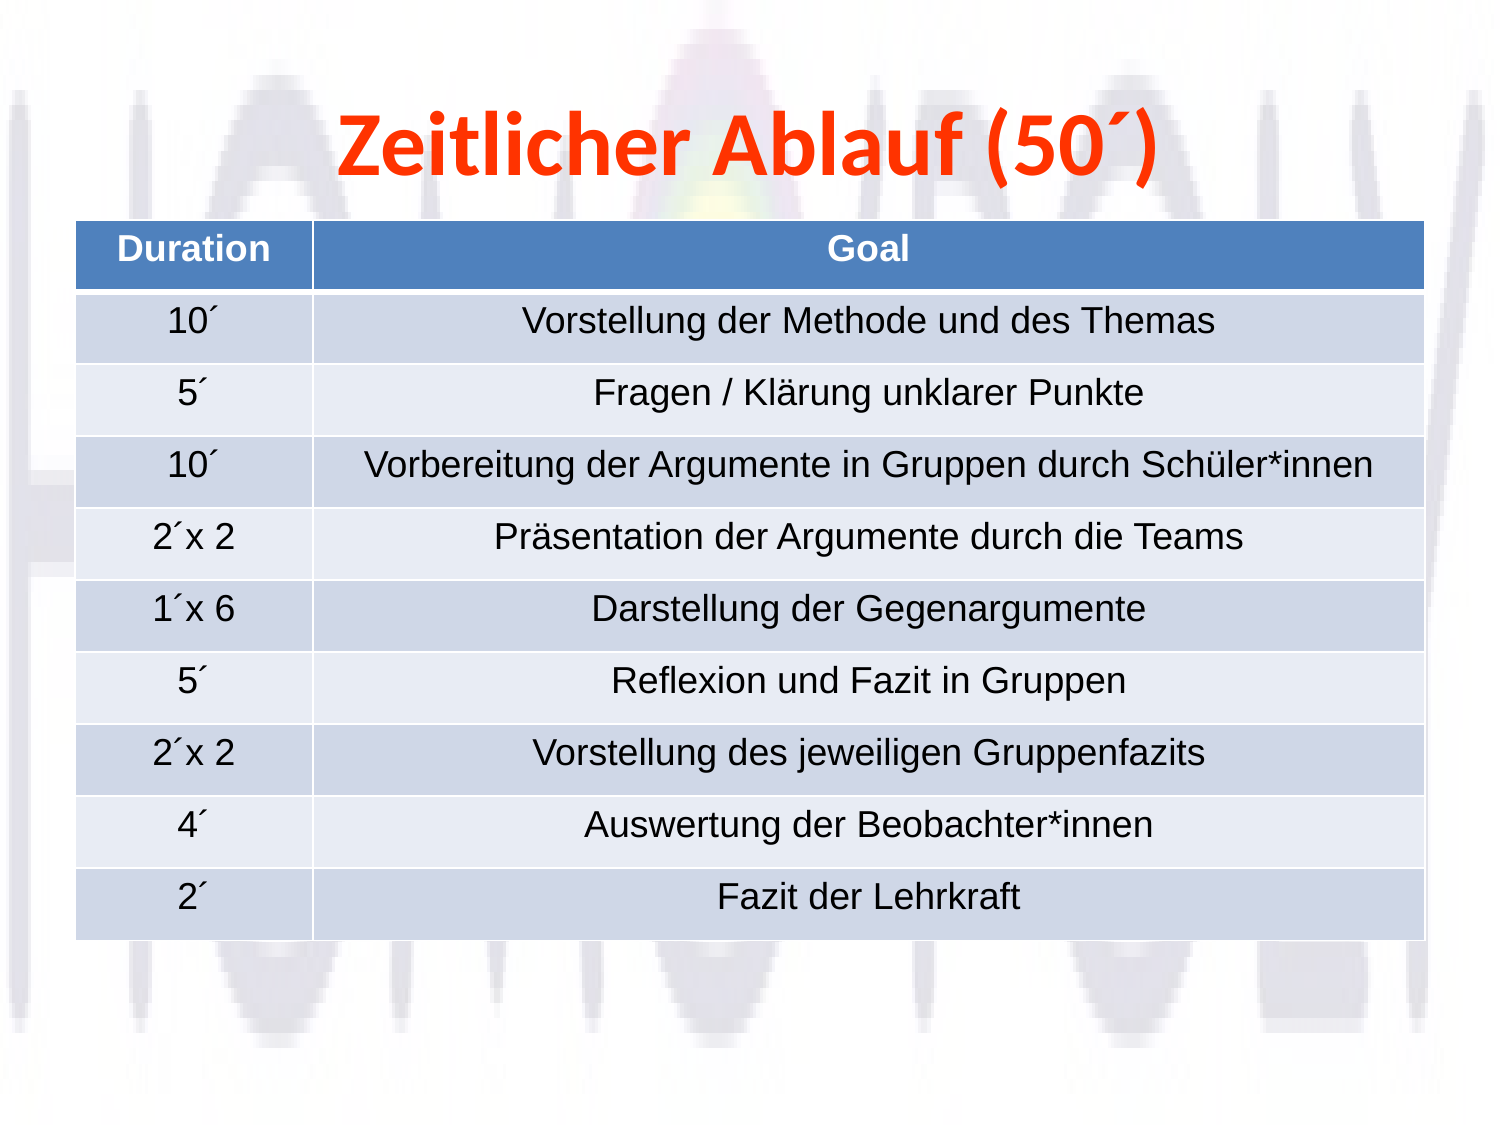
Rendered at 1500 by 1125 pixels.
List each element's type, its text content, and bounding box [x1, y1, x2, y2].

table_cell 2´x 2 [76, 509, 312, 579]
table_cell Auswertung der Beobachter*innen [314, 797, 1424, 867]
table_cell 5´ [76, 653, 312, 723]
title Zeitlicher Ablauf (50´) [75, 45, 1425, 219]
table_cell 2´ [76, 869, 312, 940]
table_cell 1´x 6 [76, 581, 312, 651]
table_cell 10´ [76, 295, 312, 363]
table_cell Vorstellung des jeweiligen Gruppenfazits [314, 725, 1424, 795]
table_cell 5´ [76, 365, 312, 435]
table_cell 2´x 2 [76, 725, 312, 795]
table_cell Vorbereitung der Argumente in Gruppen durch Schüler*innen [314, 437, 1424, 507]
table_header Goal [314, 221, 1424, 289]
table_header Duration [76, 221, 312, 289]
table_cell Reflexion und Fazit in Gruppen [314, 653, 1424, 723]
table_cell 4´ [76, 797, 312, 867]
table_cell Vorstellung der Methode und des Themas [314, 295, 1424, 363]
table_cell Darstellung der Gegenargumente [314, 581, 1424, 651]
table_cell 10´ [76, 437, 312, 507]
table_cell Fragen / Klärung unklarer Punkte [314, 365, 1424, 435]
table_cell Präsentation der Argumente durch die Teams [314, 509, 1424, 579]
table_cell Fazit der Lehrkraft [314, 869, 1424, 940]
